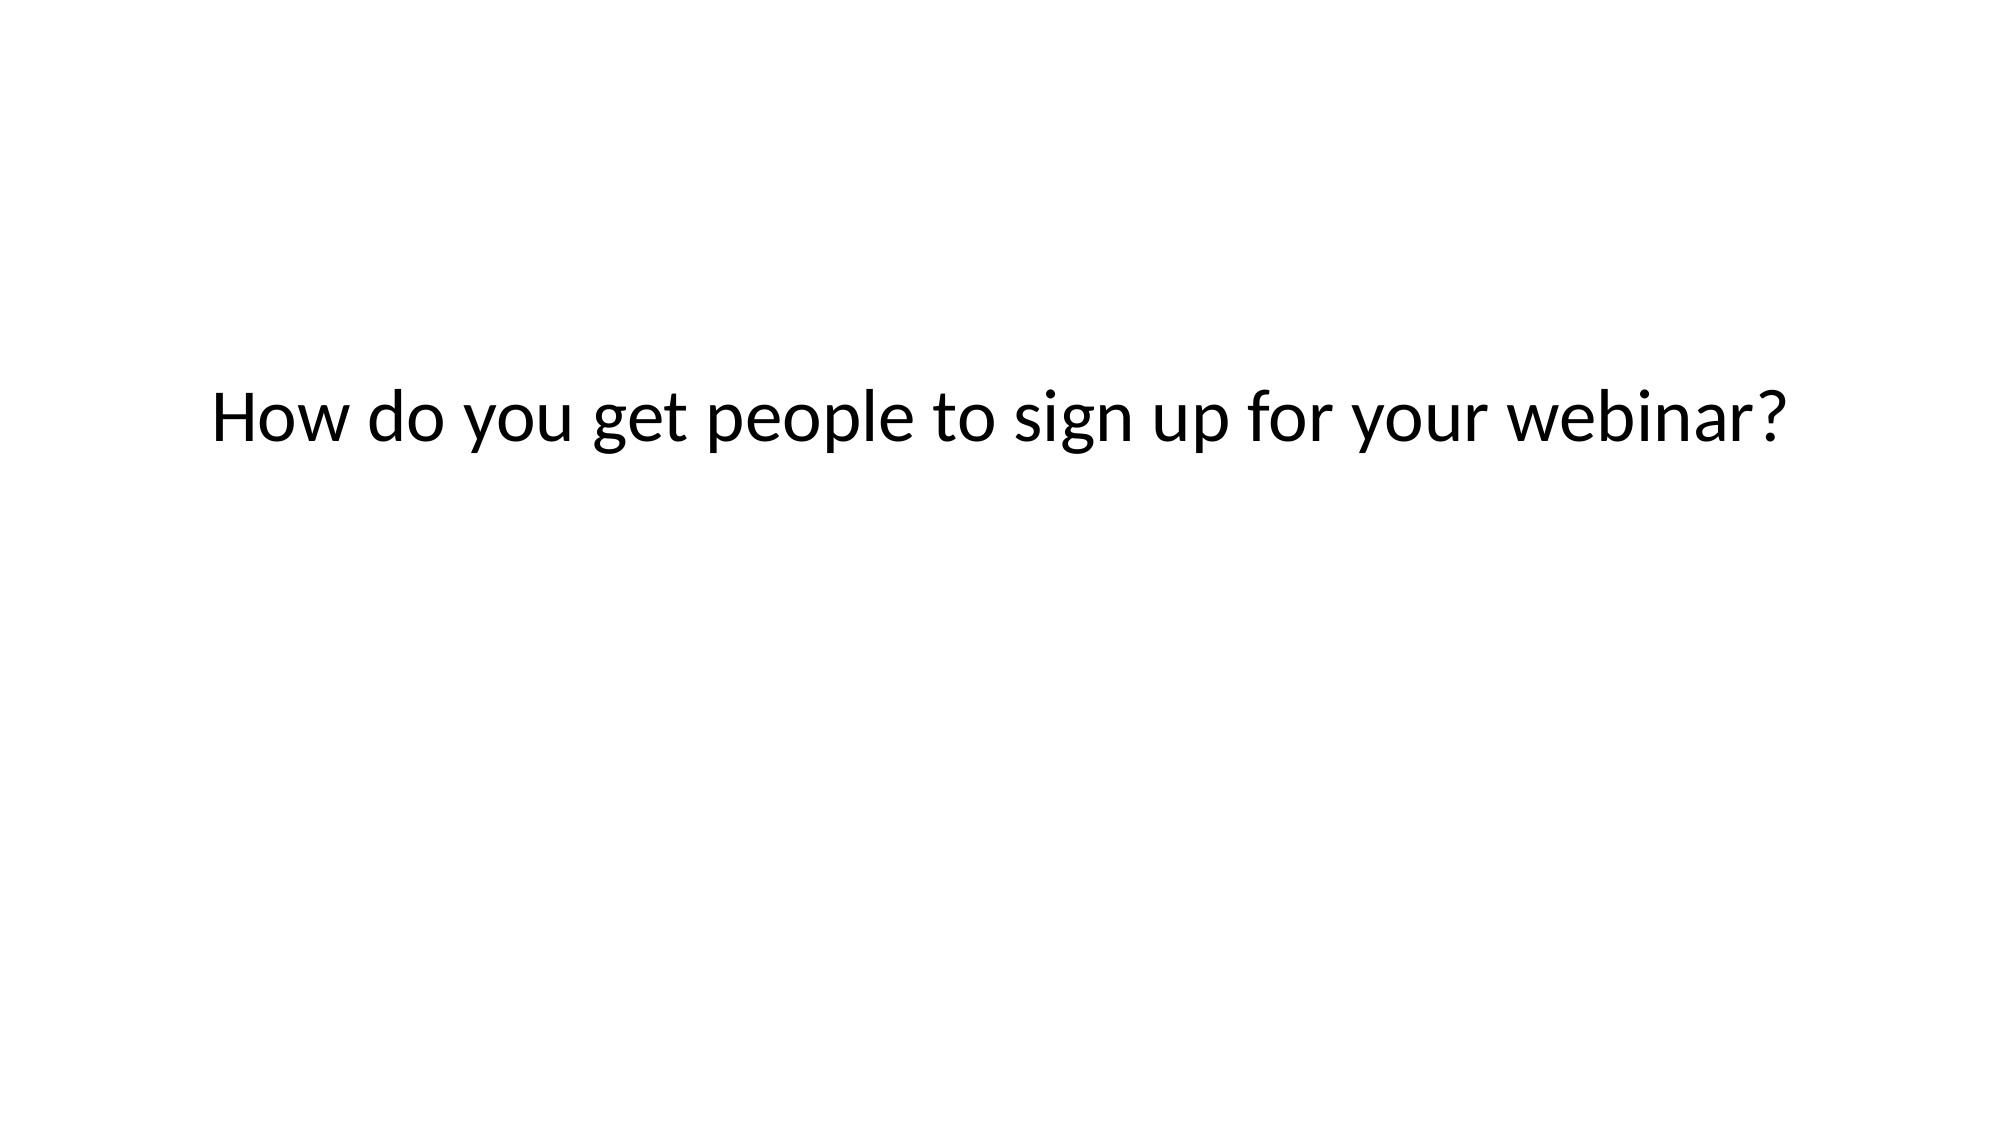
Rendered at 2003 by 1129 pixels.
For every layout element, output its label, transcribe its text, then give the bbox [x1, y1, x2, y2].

list How do you get people to sign up for your webinar? [100, 358, 1903, 1076]
